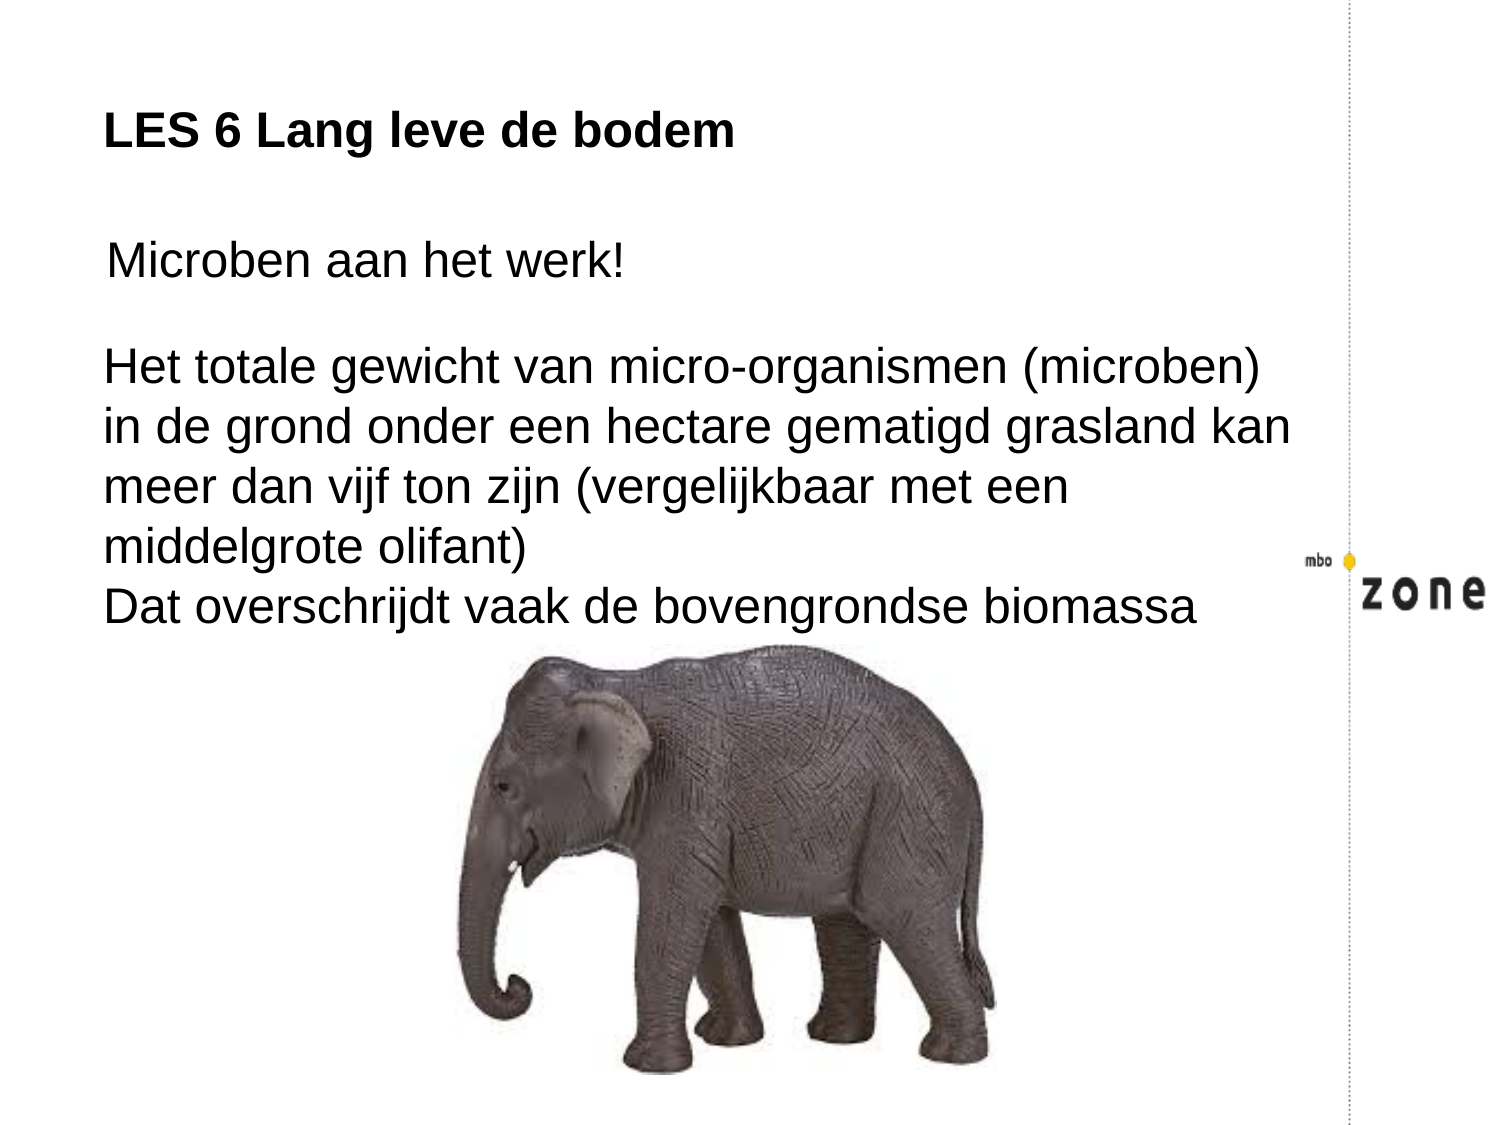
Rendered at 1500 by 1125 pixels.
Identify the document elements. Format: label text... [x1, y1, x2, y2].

picture [420, 644, 997, 1075]
text_box Microben aan het werk! [91, 219, 641, 295]
text_box Het totale gewicht van micro-organismen (microben) in de grond onder een hectare gematigd grasland kan meer dan vijf ton zijn (vergelijkbaar met een middelgrote olifant) Dat overschrijdt vaak de bovengrondse biomassa [88, 326, 1329, 641]
text_box LES 6 Lang leve de bodem [88, 89, 1187, 165]
picture [1197, 0, 1500, 1125]
